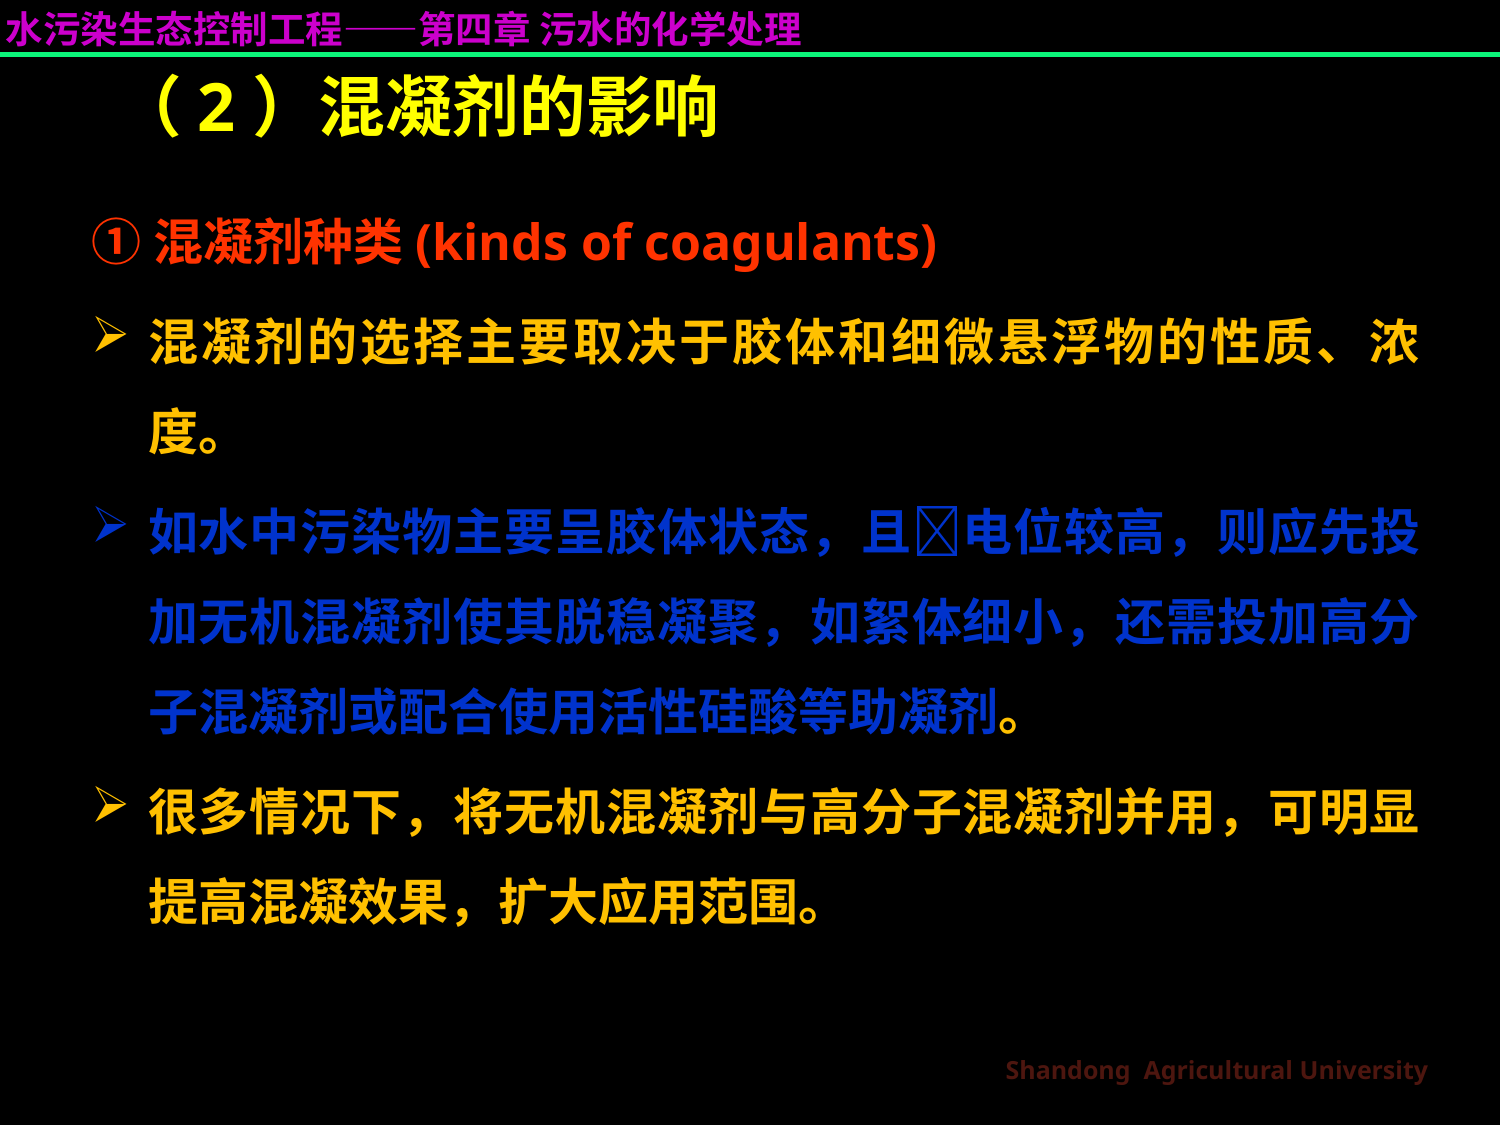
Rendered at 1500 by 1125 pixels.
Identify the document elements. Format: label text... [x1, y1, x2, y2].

list ①混凝剂种类(kinds of coagulants) 混凝剂的选择主要取决于胶体和细微悬浮物的性质、浓度。 如水中污染物主要呈胶体状态，且电位较高，则应先投加无机混凝剂使其脱稳凝聚，如絮体细小，还需投加高分子混凝剂或配合使用活性硅酸等助凝剂。 很多情况下，将无机混凝剂与高分子混凝剂并用，可明显提高混凝效果，扩大应用范围。 [76, 172, 1436, 1073]
title （2）混凝剂的影响 [100, 42, 1376, 168]
